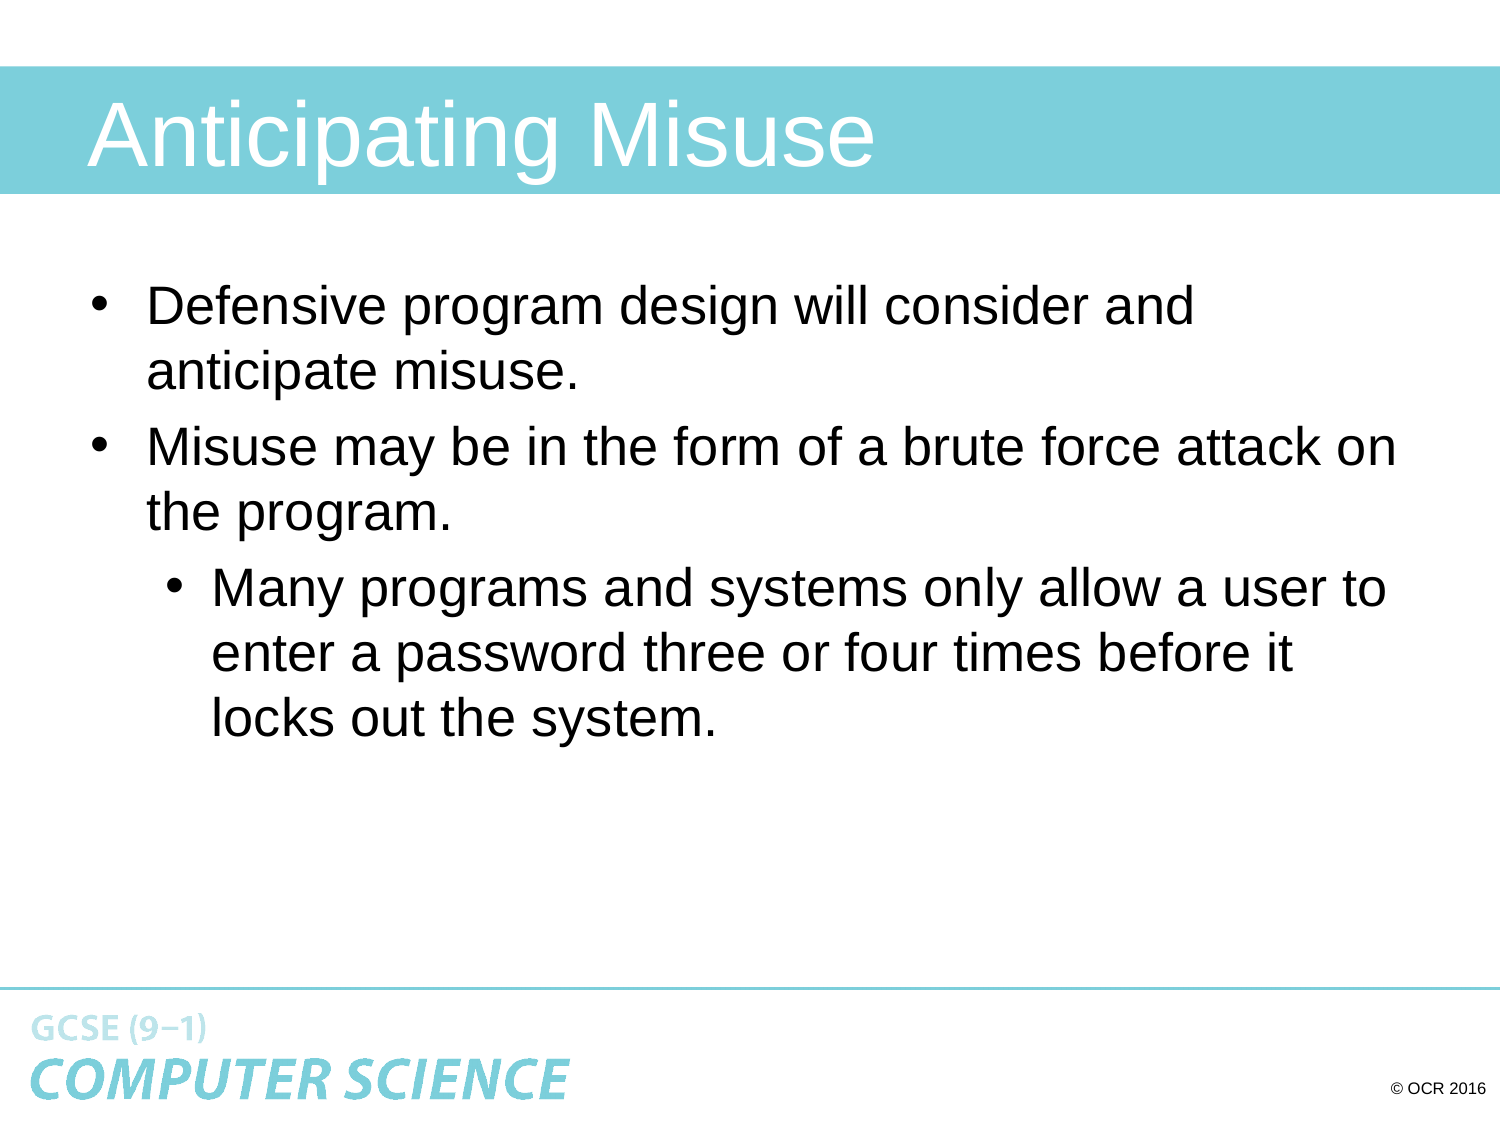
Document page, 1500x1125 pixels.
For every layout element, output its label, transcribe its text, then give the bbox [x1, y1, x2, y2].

title Anticipating Misuse [0, 66, 1500, 194]
picture [0, 987, 1500, 1124]
list Defensive program design will consider and anticipate misuse. Misuse may be in the form of a brute force attack on the program. Many programs and systems only allow a user to enter a password three or four times before it locks out the system. [75, 262, 1425, 965]
